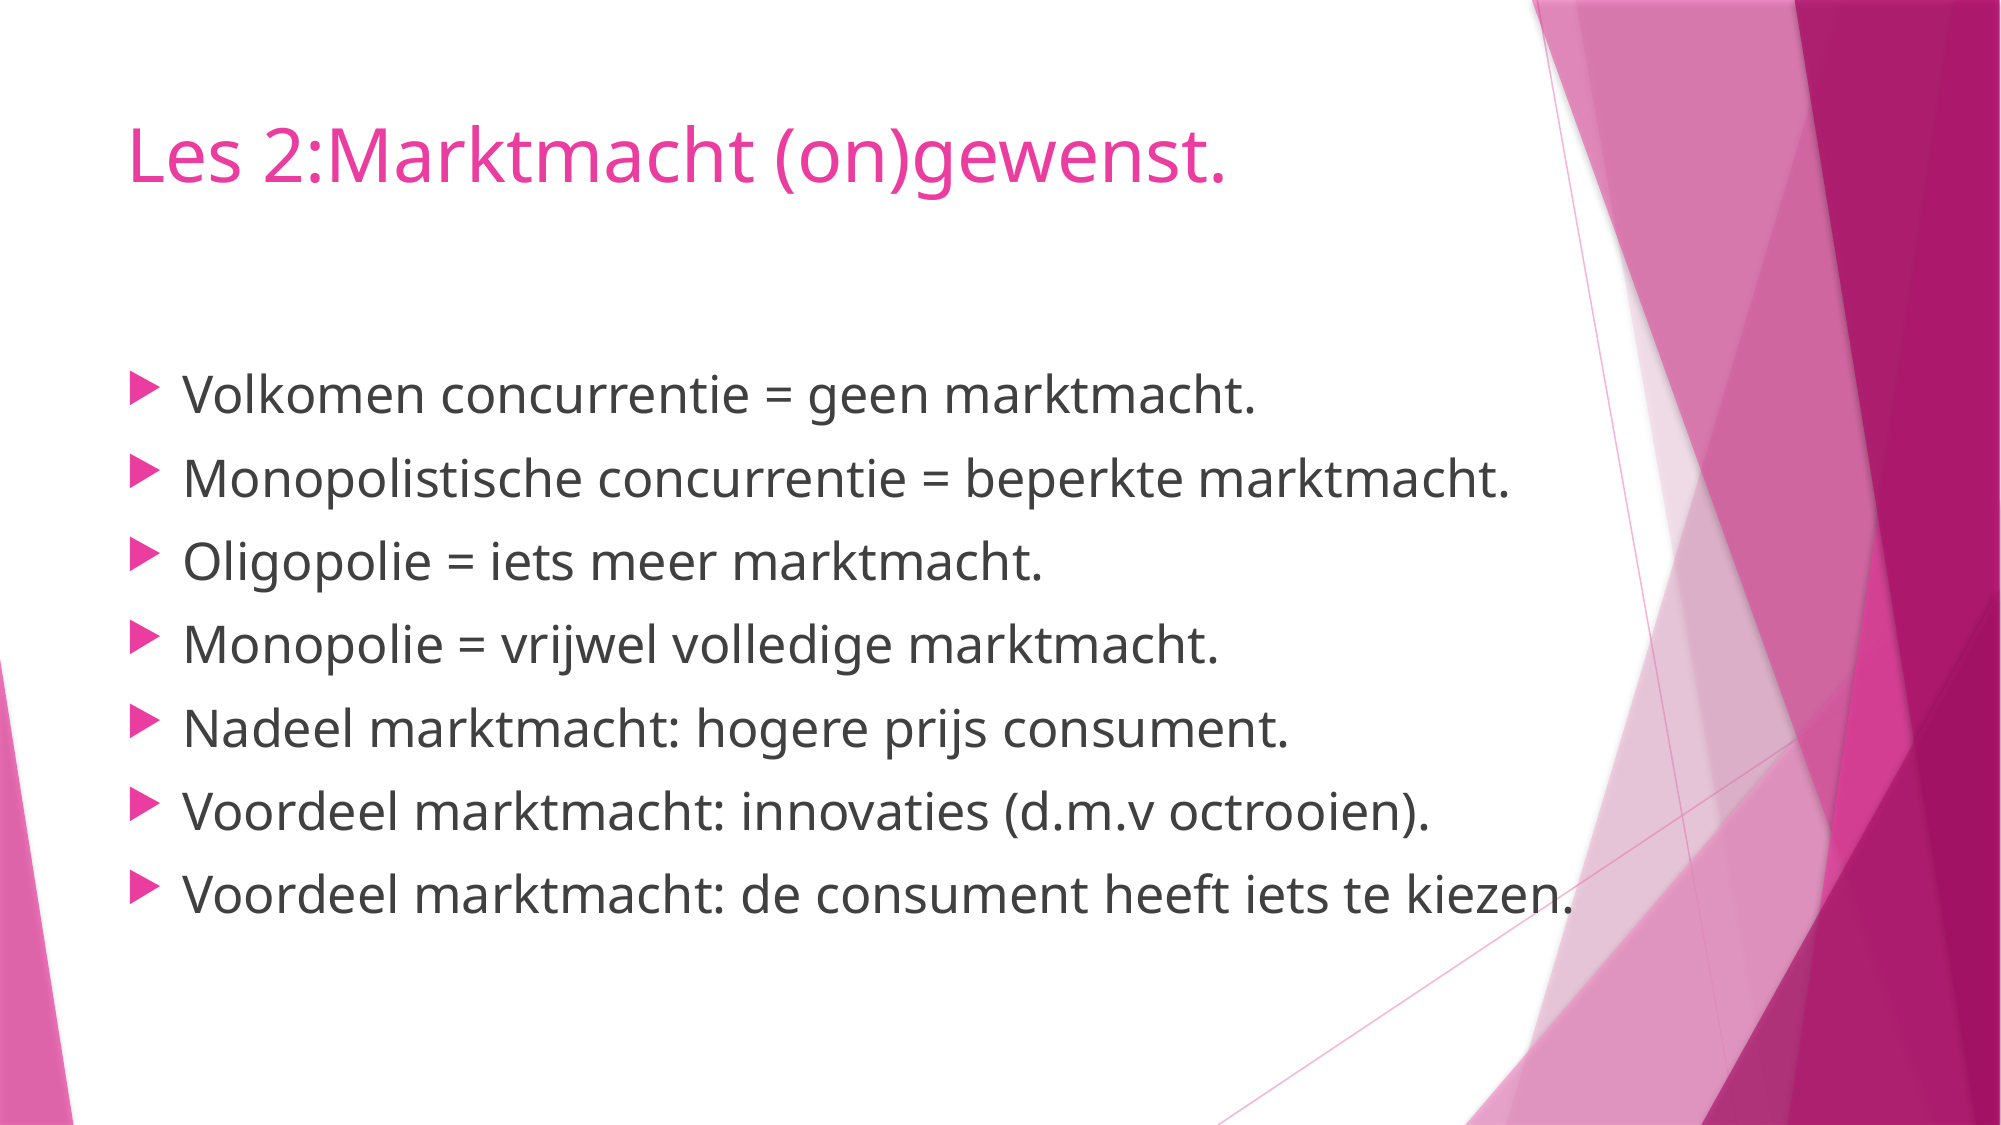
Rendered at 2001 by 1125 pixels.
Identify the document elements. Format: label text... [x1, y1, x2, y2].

list Volkomen concurrentie = geen marktmacht. Monopolistische concurrentie = beperkte marktmacht. Oligopolie = iets meer marktmacht. Monopolie = vrijwel volledige marktmacht. Nadeel marktmacht: hogere prijs consument. Voordeel marktmacht: innovaties (d.m.v octrooien). Voordeel marktmacht: de consument heeft iets te kiezen. [111, 354, 1662, 1082]
title Les 2:Marktmacht (on)gewenst. [111, 99, 1522, 317]
